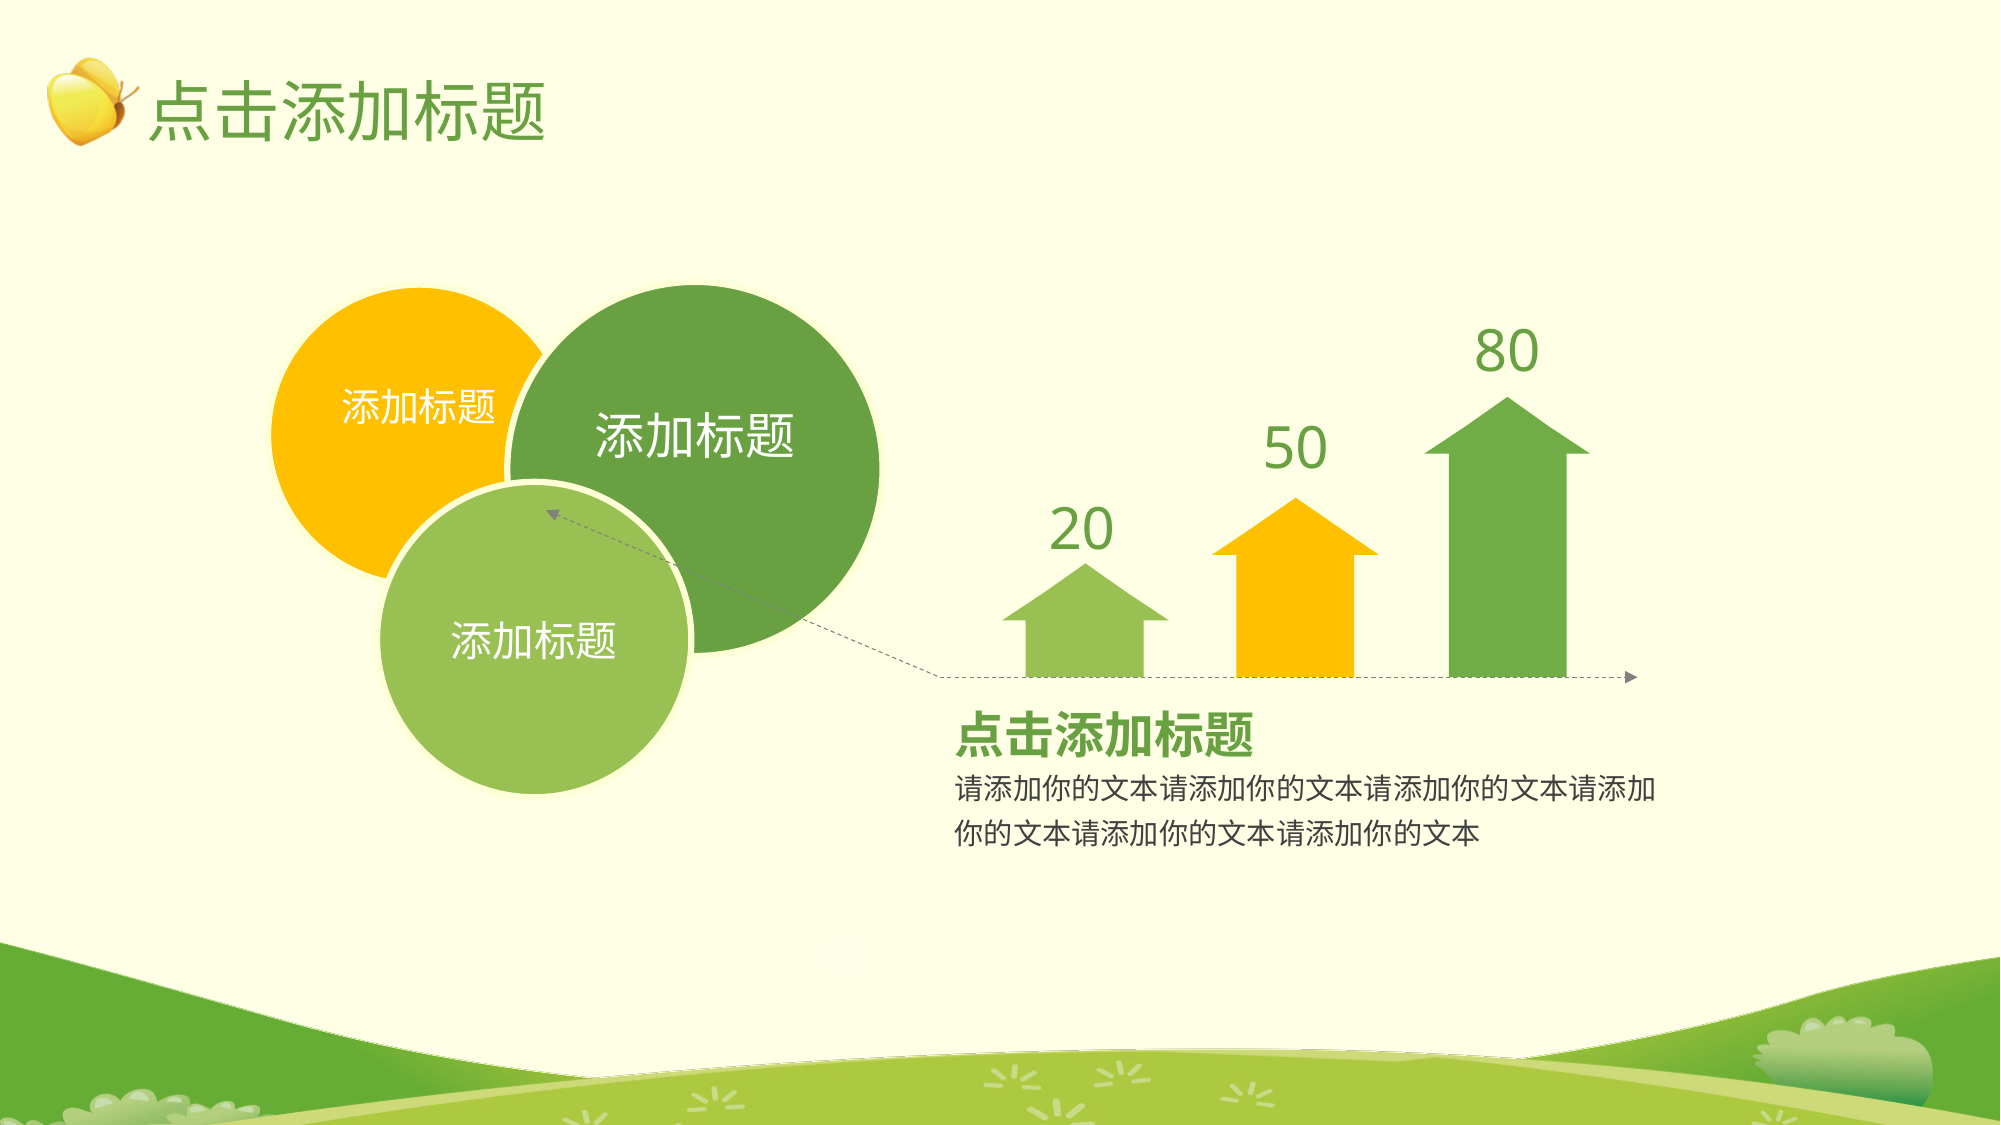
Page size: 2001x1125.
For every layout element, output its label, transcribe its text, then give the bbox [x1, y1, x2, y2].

text_box 80 [1459, 305, 1556, 391]
text_box 添加标题 [377, 481, 687, 798]
text_box 添加标题 [268, 284, 546, 582]
picture [30, 46, 156, 159]
text_box 添加标题 [507, 281, 883, 510]
text_box 50 [1247, 402, 1344, 488]
text_box 请添加你的文本请添加你的文本请添加你的文本请添加你的文本请添加你的文本请添加你的文本 [939, 752, 1695, 858]
picture [0, 915, 2000, 1125]
text_box 点击添加标题 [156, 62, 563, 158]
text_box 点击添加标题 [939, 707, 1397, 752]
text_box [1002, 569, 1169, 677]
text_box [1424, 396, 1591, 677]
text_box 20 [1033, 484, 1130, 569]
text_box [1212, 497, 1379, 677]
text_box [545, 510, 940, 678]
